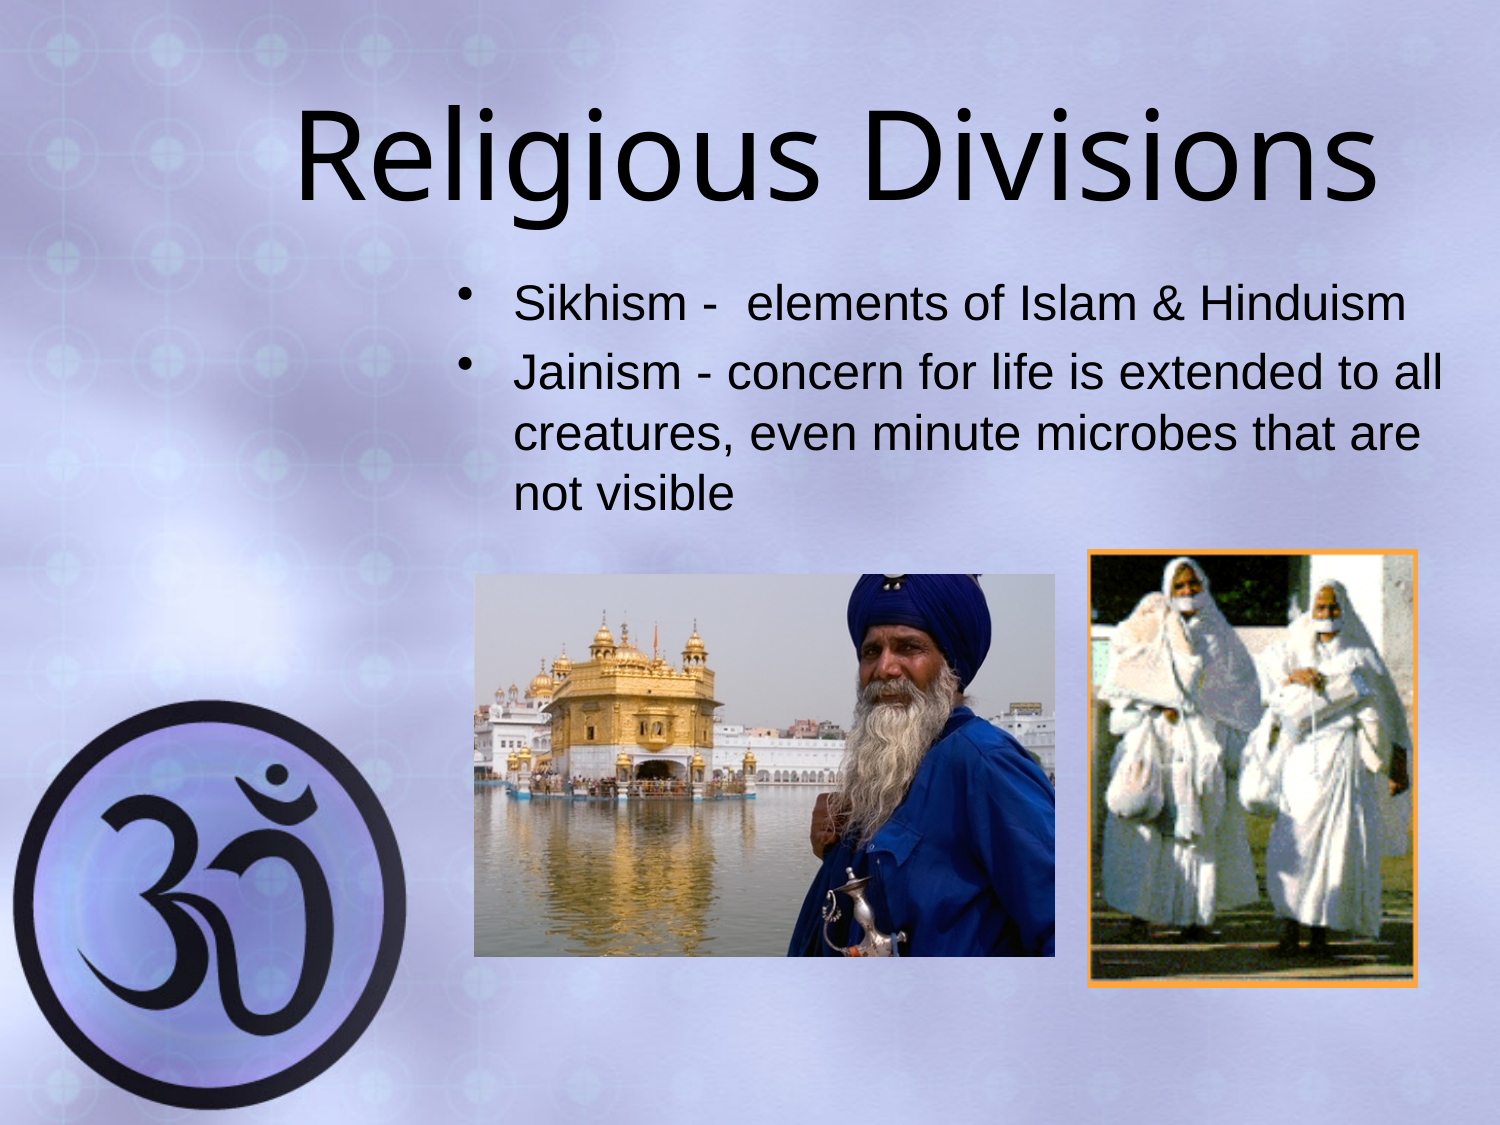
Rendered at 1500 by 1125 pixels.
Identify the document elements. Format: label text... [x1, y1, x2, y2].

title Religious Divisions [274, 44, 1480, 233]
list Sikhism - elements of Islam & Hinduism Jainism - concern for life is extended to all creatures, even minute microbes that are not visible [441, 262, 1480, 1006]
picture [0, 0, 1500, 1125]
